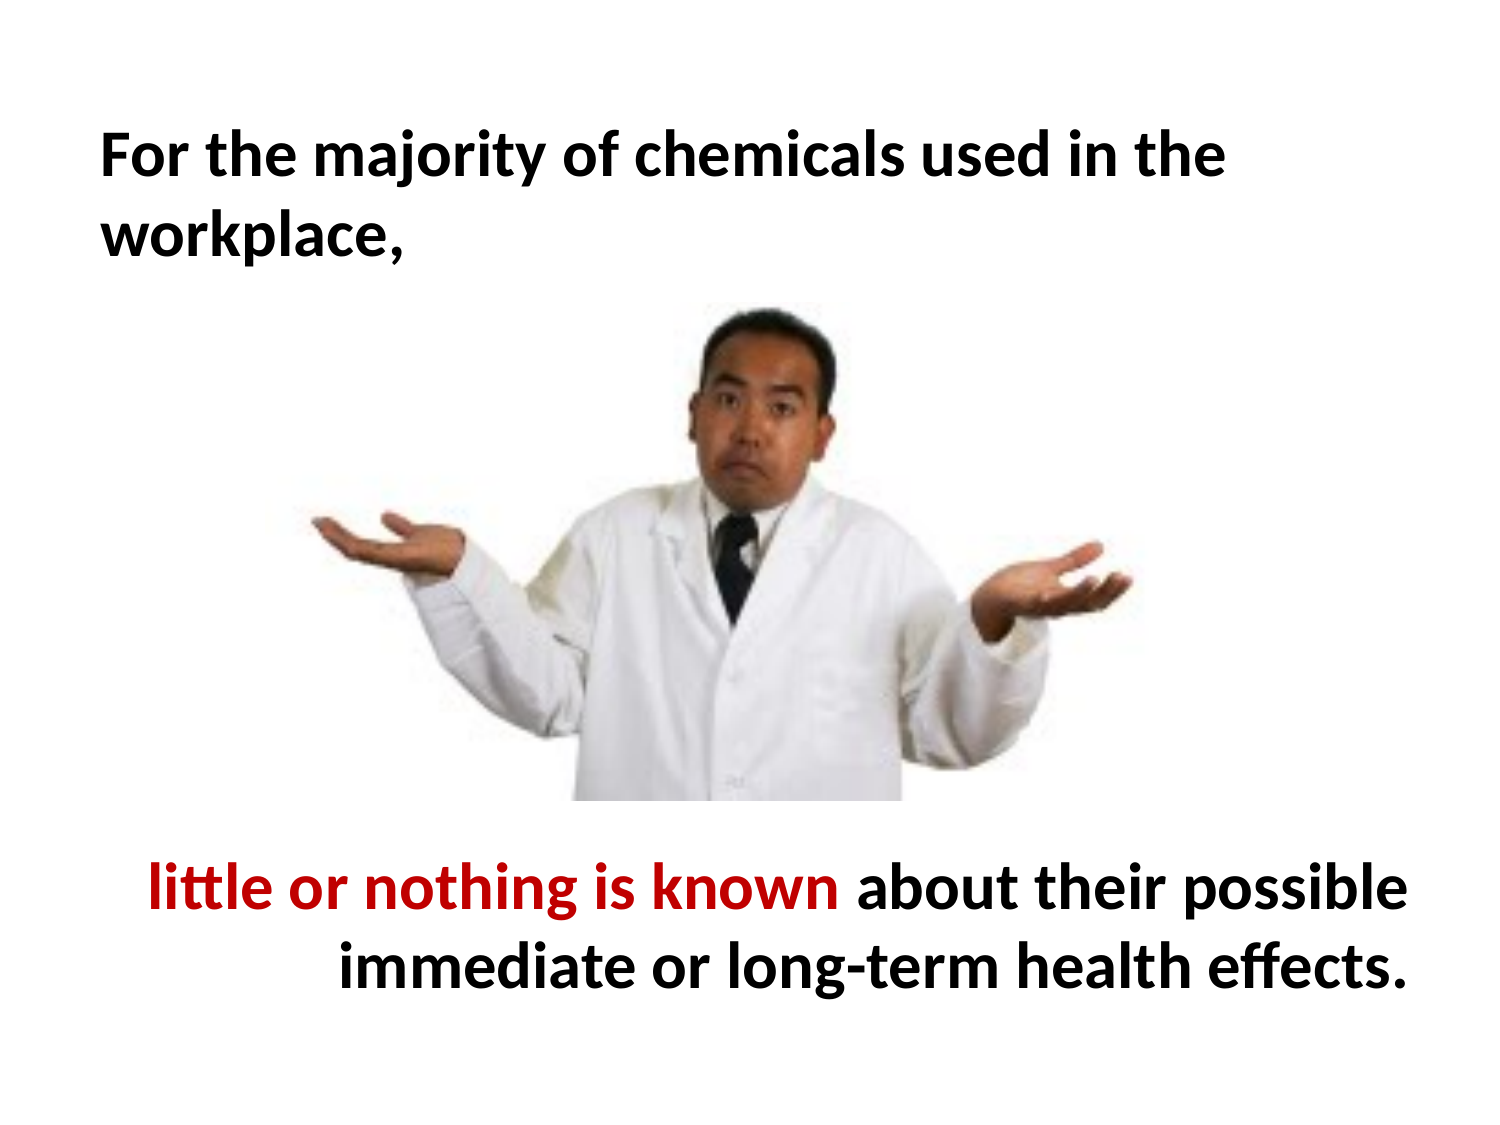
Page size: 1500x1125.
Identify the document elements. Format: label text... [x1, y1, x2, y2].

list For the majority of chemicals used in the workplace, little or nothing is known about their possible immediate or long-term health effects. [29, 101, 1425, 1059]
picture [265, 302, 1211, 801]
